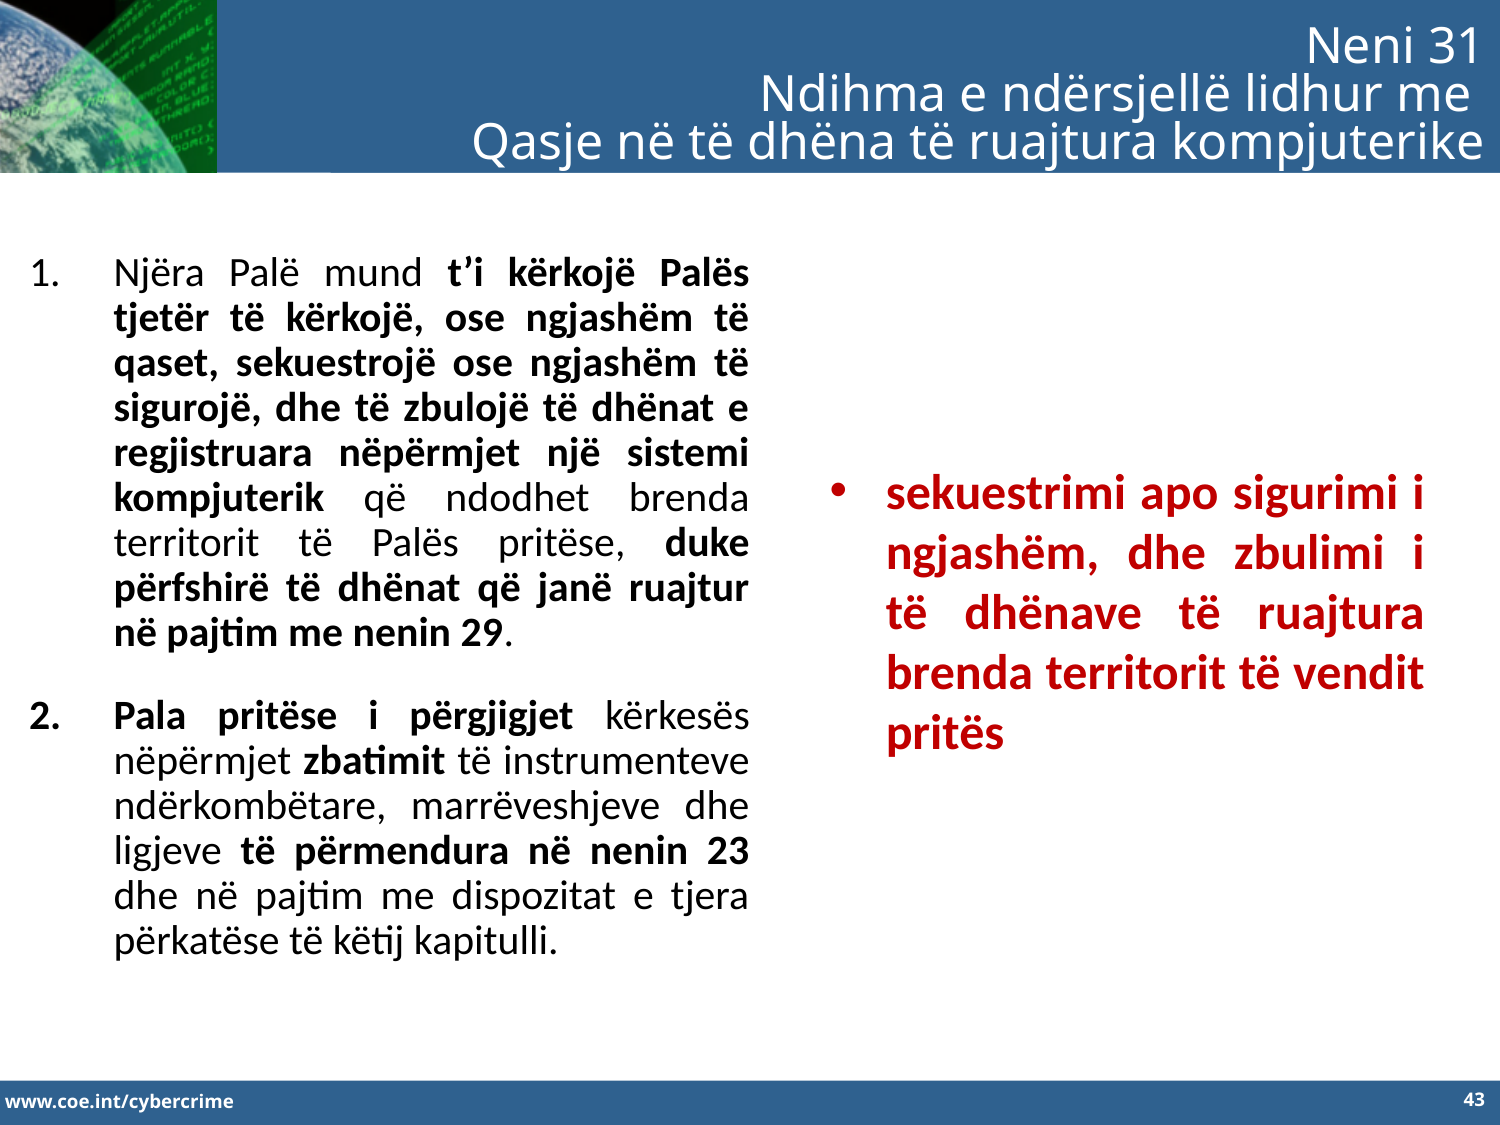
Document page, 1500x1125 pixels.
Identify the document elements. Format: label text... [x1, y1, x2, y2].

text_box Neni 31 Ndihma e ndërsjellë lidhur me Qasje në të dhëna të ruajtura kompjuterike [329, 20, 1500, 174]
slide_number 43 [1149, 1079, 1500, 1125]
picture [0, 1, 217, 173]
text_box Njëra Palë mund t’i kërkojë Palës tjetër të kërkojë, ose ngjashëm të qaset, sekuestrojë ose ngjashëm të sigurojë, dhe të zbulojë të dhënat e regjistruara nëpërmjet një sistemi kompjuterik që ndodhet brenda territorit të Palës pritëse, duke përfshirë të dhënat që janë ruajtur në pajtim me nenin 29. Pala pritëse i përgjigjet kërkesës nëpërmjet zbatimit të instrumenteve ndërkombëtare, marrëveshjeve dhe ligjeve të përmendura në nenin 23 dhe në pajtim me dispozitat e tjera përkatëse të këtij kapitulli. [14, 243, 765, 971]
text_box sekuestrimi apo sigurimi i ngjashëm, dhe zbulimi i të dhënave të ruajtura brenda territorit të vendit pritës [814, 451, 1440, 767]
